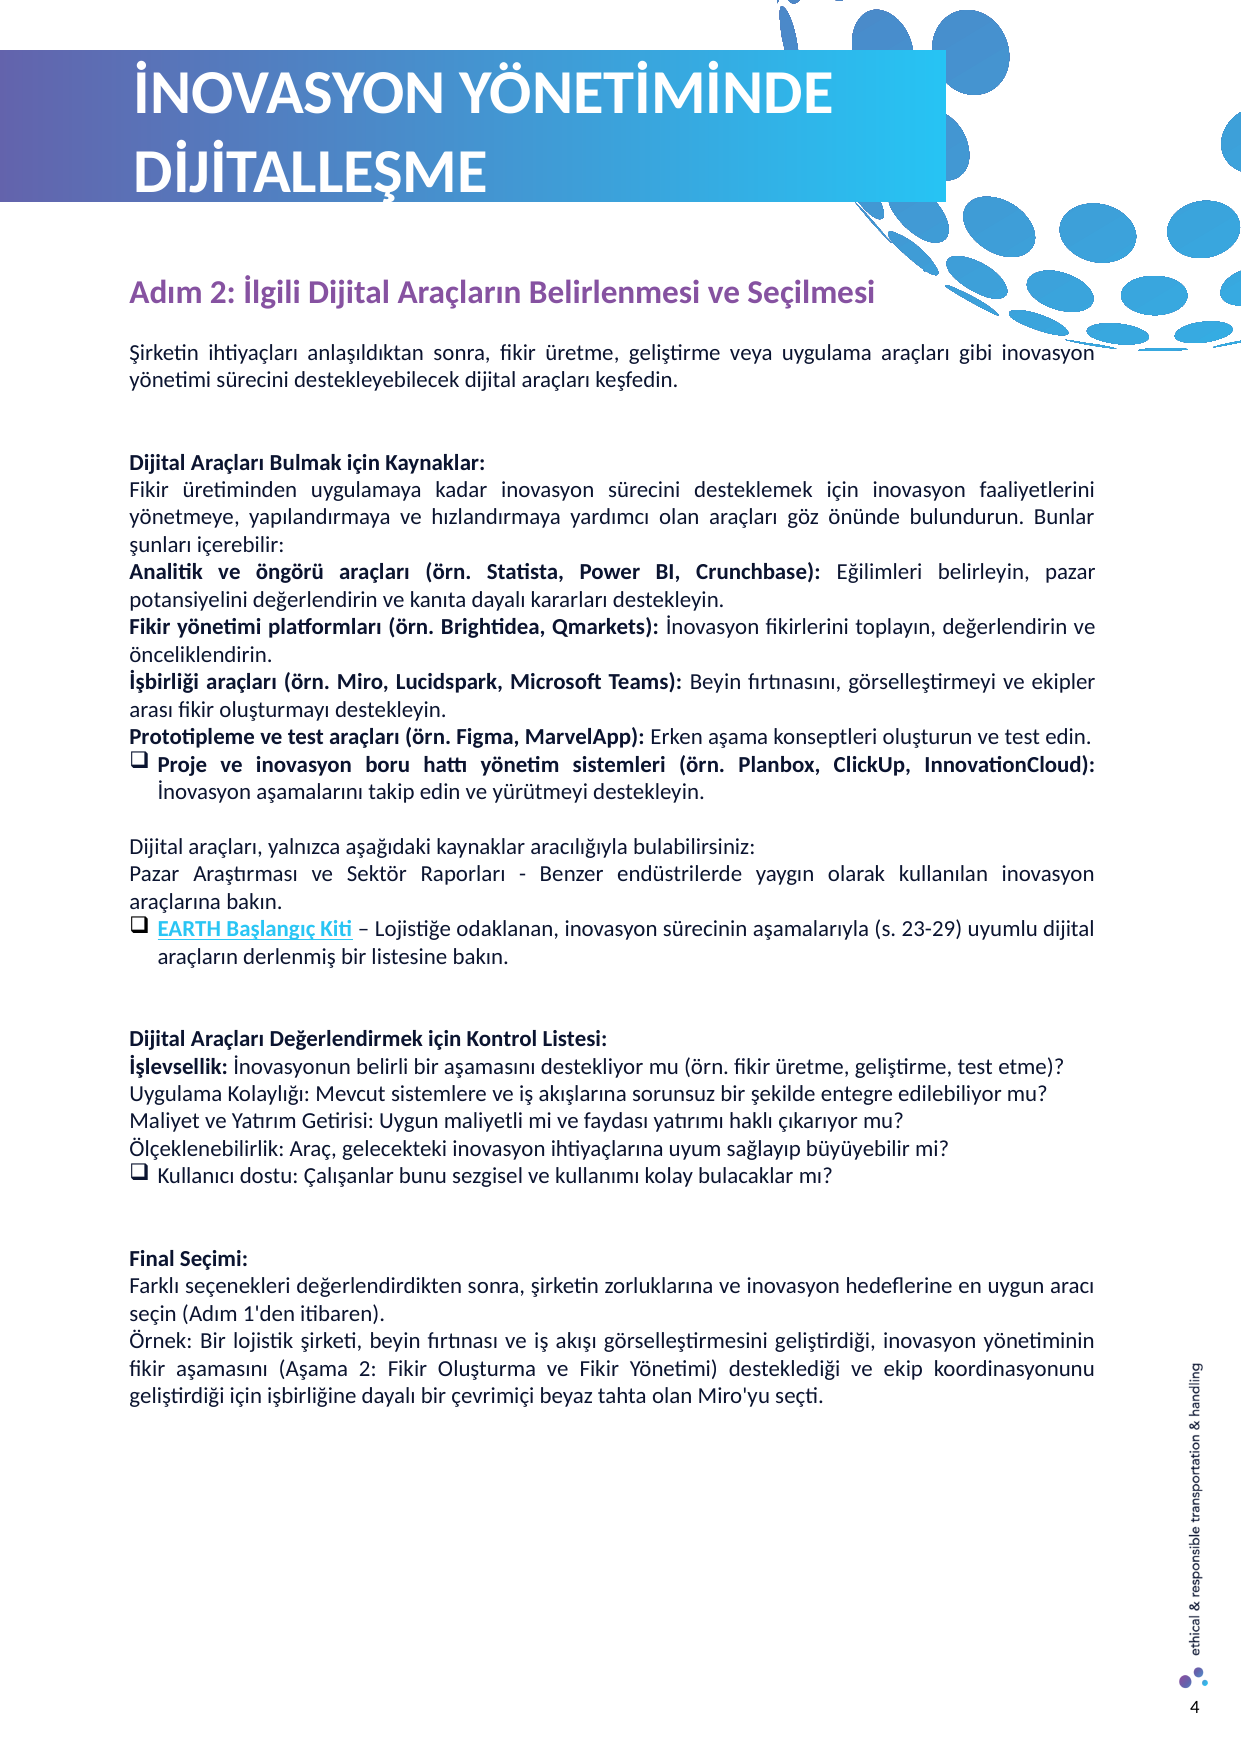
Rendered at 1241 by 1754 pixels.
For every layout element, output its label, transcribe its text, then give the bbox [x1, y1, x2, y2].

text_box [788, 0, 800, 4]
text_box [946, 114, 970, 181]
text_box [945, 285, 999, 316]
text_box [888, 202, 949, 243]
list Adım 2: İlgili Dijital Araçların Belirlenmesi ve Seçilmesi Şirketin ihtiyaçları anlaşıldıktan sonra, fikir üretme, geliştirme veya uygulama araçları gibi inovasyon yönetimi sürecini destekleyebilecek dijital araçları keşfedin. Dijital Araçları Bulmak için Kaynaklar: Fikir üretiminden uygulamaya kadar inovasyon sürecini desteklemek için inovasyon faaliyetlerini yönetmeye, yapılandırmaya ve hızlandırmaya yardımcı olan araçları göz önünde bulundurun. Bunlar şunları içerebilir: Analitik ve öngörü araçları (örn. Statista, Power BI, Crunchbase): Eğilimleri belirleyin, pazar potansiyelini değerlendirin ve kanıta dayalı kararları destekleyin. Fikir yönetimi platformları (örn. Brightidea, Qmarkets): İnovasyon fikirlerini toplayın, değerlendirin ve önceliklendirin. İşbirliği araçları (örn. Miro, Lucidspark, Microsoft Teams): Beyin fırtınasını, görselleştirmeyi ve ekipler arası fikir oluşturmayı destekleyin. Prototipleme ve test araçları (örn. Figma, MarvelApp): Erken aşama konseptleri oluşturun ve test edin. Proje ve inovasyon boru hattı yönetim sistemleri (örn. Planbox, ClickUp, InnovationCloud): İnovasyon aşamalarını takip edin ve yürütmeyi destekleyin. Dijital araçları, yalnızca aşağıdaki kaynaklar aracılığıyla bulabilirsiniz: Pazar Araştırması ve Sektör Raporları - Benzer endüstrilerde yaygın olarak kullanılan inovasyon araçlarına bakın. EARTH Başlangıç Kiti – Lojistiğe odaklanan, inovasyon sürecinin aşamalarıyla (s. 23-29) uyumlu dijital araçların derlenmiş bir listesine bakın. Dijital Araçları Değerlendirmek için Kontrol Listesi: İşlevsellik: İnovasyonun belirli bir aşamasını destekliyor mu (örn. fikir üretme, geliştirme, test etme)? Uygulama Kolaylığı: Mevcut sistemlere ve iş akışlarına sorunsuz bir şekilde entegre edilebiliyor mu? Maliyet ve Yatırım Getirisi: Uygun maliyetli mi ve faydası yatırımı haklı çıkarıyor mu? Ölçeklenebilirlik: Araç, gelecekteki inovasyon ihtiyaçlarına uyum sağlayıp büyüyebilir mi? Kullanıcı dostu: Çalışanlar bunu sezgisel ve kullanımı kolay bulacaklar mı? Final Seçimi: Farklı seçenekleri değerlendirdikten sonra, şirketin zorluklarına ve inovasyon hedeflerine en uygun aracı seçin (Adım 1'den itibaren). Örnek: Bir lojistik şirketi, beyin fırtınası ve iş akışı görselleştirmesini geliştirdiği, inovasyon yönetiminin fikir aşamasını (Aşama 2: Fikir Oluşturma ve Fikir Yönetimi) desteklediği ve ekip koordinasyonunu geliştirdiği için işbirliğine dayalı bir çevrimiçi beyaz tahta olan Miro'yu seçti. [114, 262, 1112, 1687]
text_box [1221, 112, 1241, 172]
text_box [1065, 339, 1117, 349]
text_box [1213, 340, 1241, 348]
text_box [1086, 323, 1149, 345]
picture [1179, 1357, 1217, 1680]
text_box [779, 6, 799, 50]
text_box [1167, 200, 1240, 258]
text_box [852, 9, 913, 50]
text_box [1059, 203, 1137, 263]
text_box [1174, 321, 1233, 343]
text_box [1121, 276, 1188, 316]
text_box [932, 10, 1010, 95]
text_box [855, 202, 939, 276]
slide_number 4 [1153, 1676, 1215, 1736]
list İNOVASYON YÖNETİMİNDE DİJİTALLEŞME [0, 50, 946, 202]
text_box [946, 256, 1008, 299]
text_box [1220, 270, 1241, 306]
text_box [1026, 270, 1094, 312]
text_box [963, 196, 1036, 257]
text_box [1009, 310, 1069, 336]
